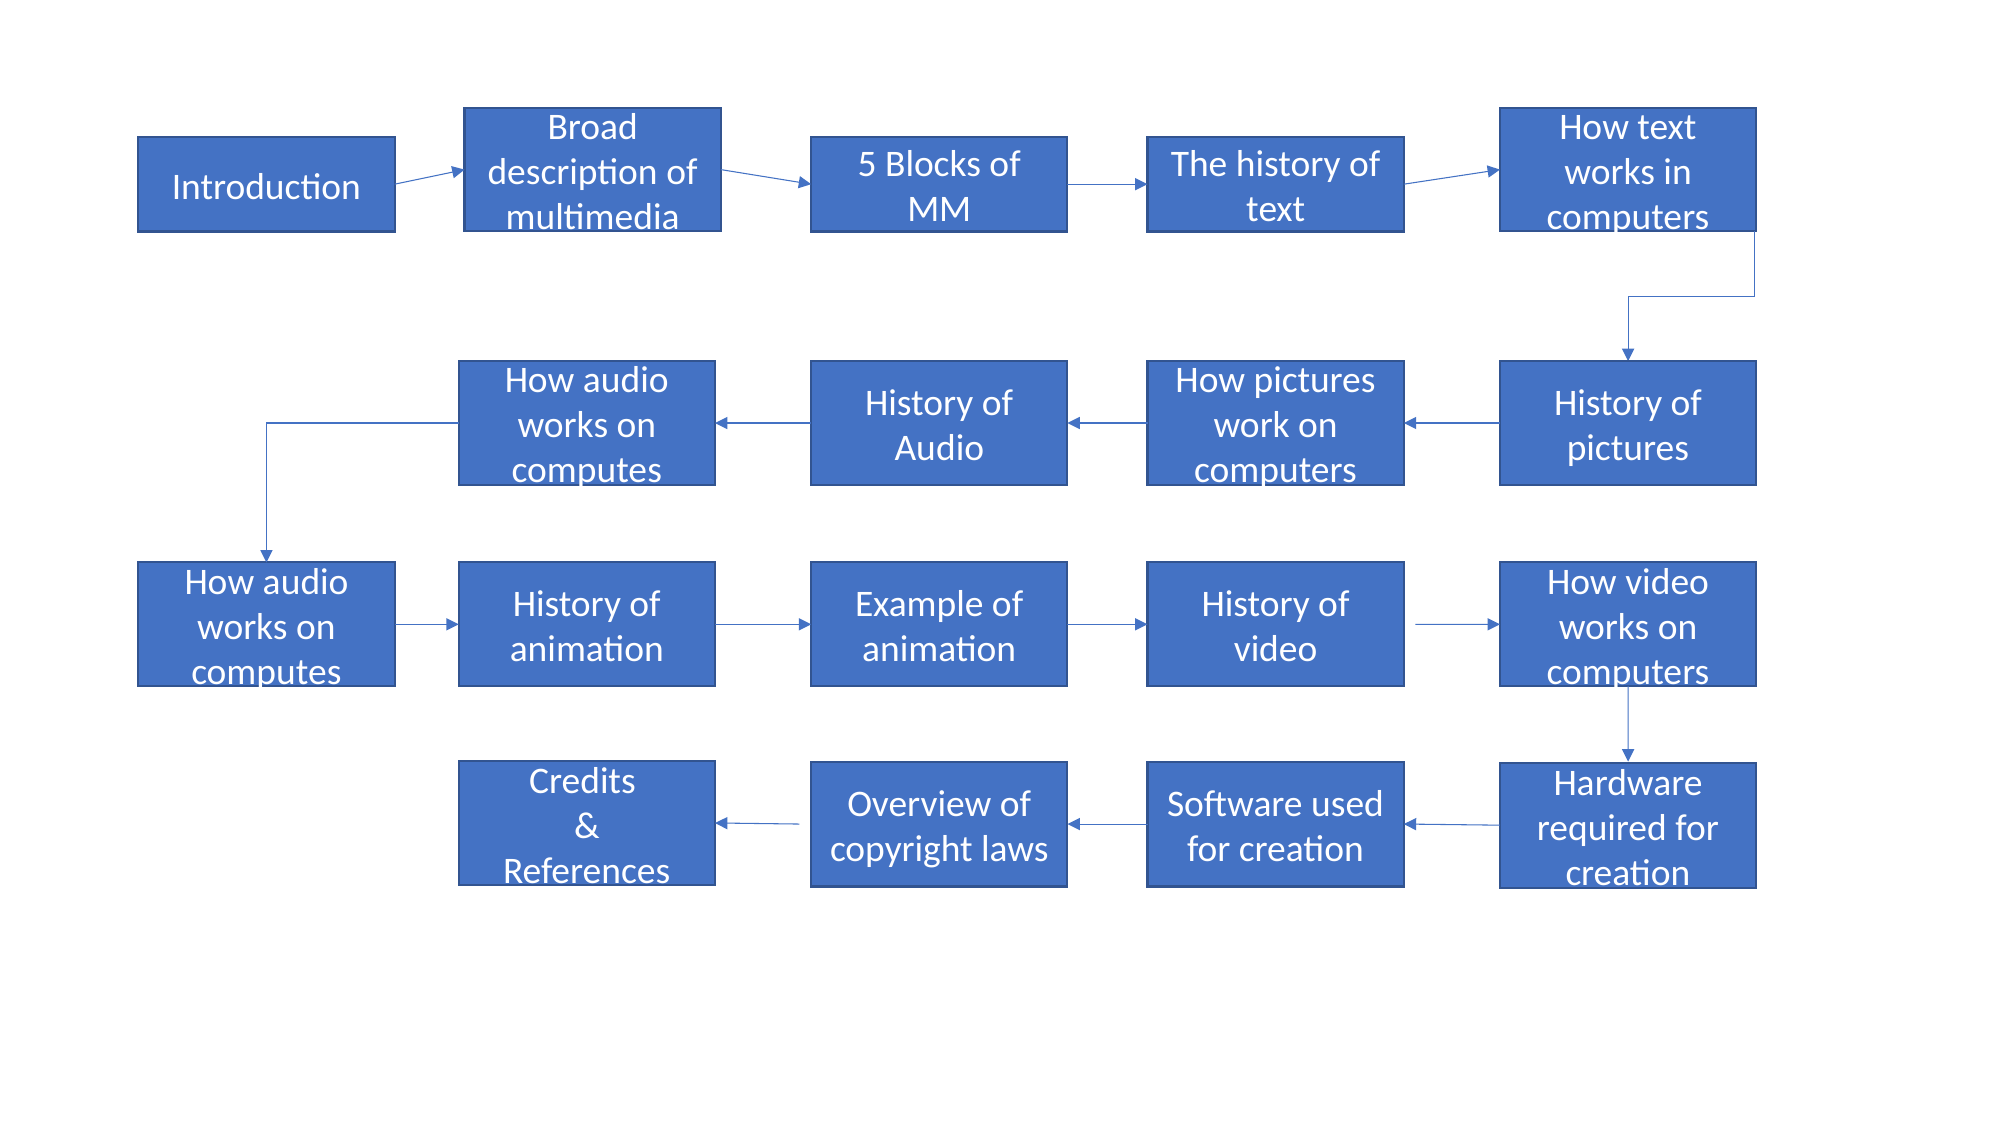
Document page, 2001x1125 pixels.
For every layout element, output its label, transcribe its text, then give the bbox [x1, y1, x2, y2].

text_box 5 Blocks of MM [810, 136, 1068, 233]
text_box History of pictures [1499, 360, 1757, 486]
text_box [1403, 169, 1500, 185]
text_box Overview of copyright laws [810, 761, 1068, 888]
text_box How text works in computers [1499, 107, 1757, 232]
text_box Software used for creation [1146, 761, 1405, 888]
text_box Introduction [137, 136, 396, 233]
text_box Credits & References [458, 760, 716, 886]
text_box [1626, 232, 1757, 360]
text_box How audio works on computes [137, 561, 396, 687]
text_box Hardware required for creation [1499, 762, 1757, 889]
text_box History of Audio [810, 360, 1068, 486]
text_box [720, 169, 812, 185]
text_box Broad description of multimedia [463, 107, 722, 232]
text_box The history of text [1146, 136, 1405, 233]
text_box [394, 169, 465, 185]
text_box History of video [1146, 561, 1405, 687]
text_box History of animation [458, 561, 716, 687]
text_box How pictures work on computers [1146, 360, 1405, 486]
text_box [266, 423, 459, 563]
text_box How audio works on computes [458, 360, 716, 486]
text_box How video works on computers [1499, 561, 1757, 687]
text_box Example of animation [810, 561, 1068, 687]
